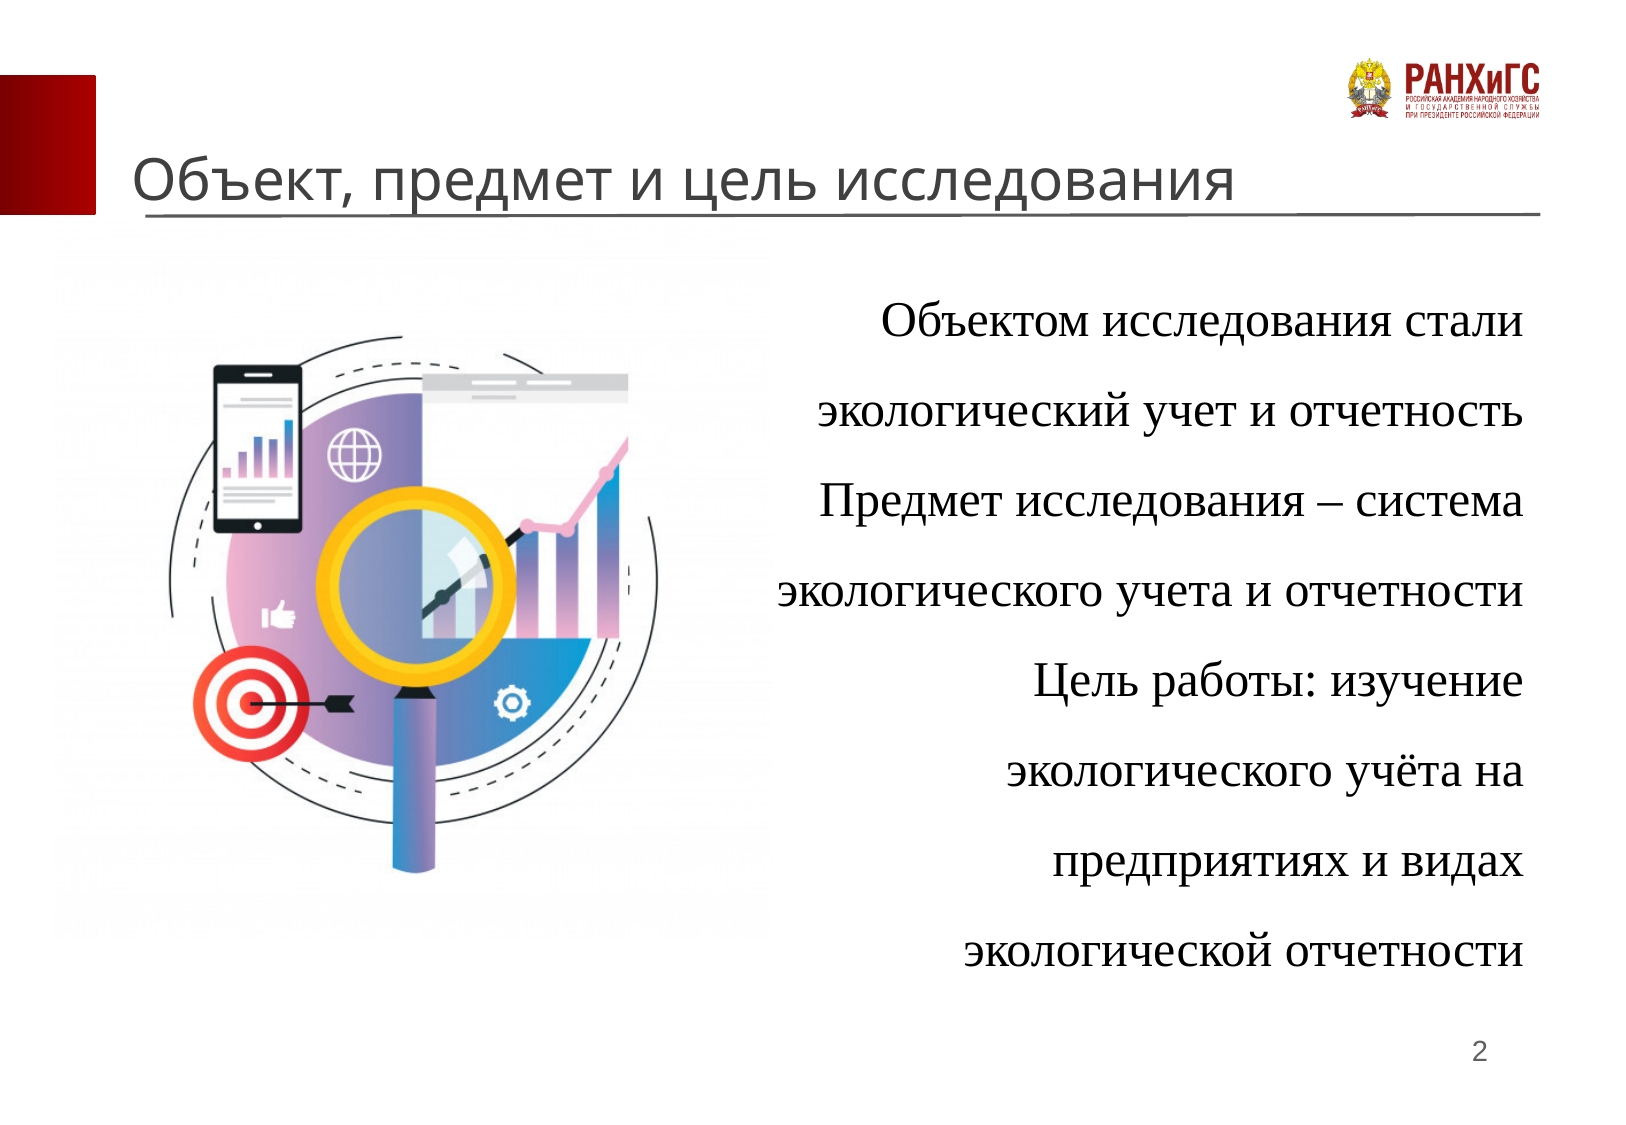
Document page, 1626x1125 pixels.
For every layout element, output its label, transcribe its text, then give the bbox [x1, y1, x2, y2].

picture [54, 220, 774, 940]
picture [1347, 58, 1540, 119]
slide_number 2 [1164, 1024, 1504, 1101]
text_box Объект, предмет и цель исследования [116, 99, 1252, 220]
text_box [0, 75, 96, 215]
text_box Объектом исследования стали экологический учет и отчетность Предмет исследования – система экологического учета и отчетности Цель работы: изучение экологического учёта на предприятиях и видах экологической отчетности [726, 249, 1539, 985]
